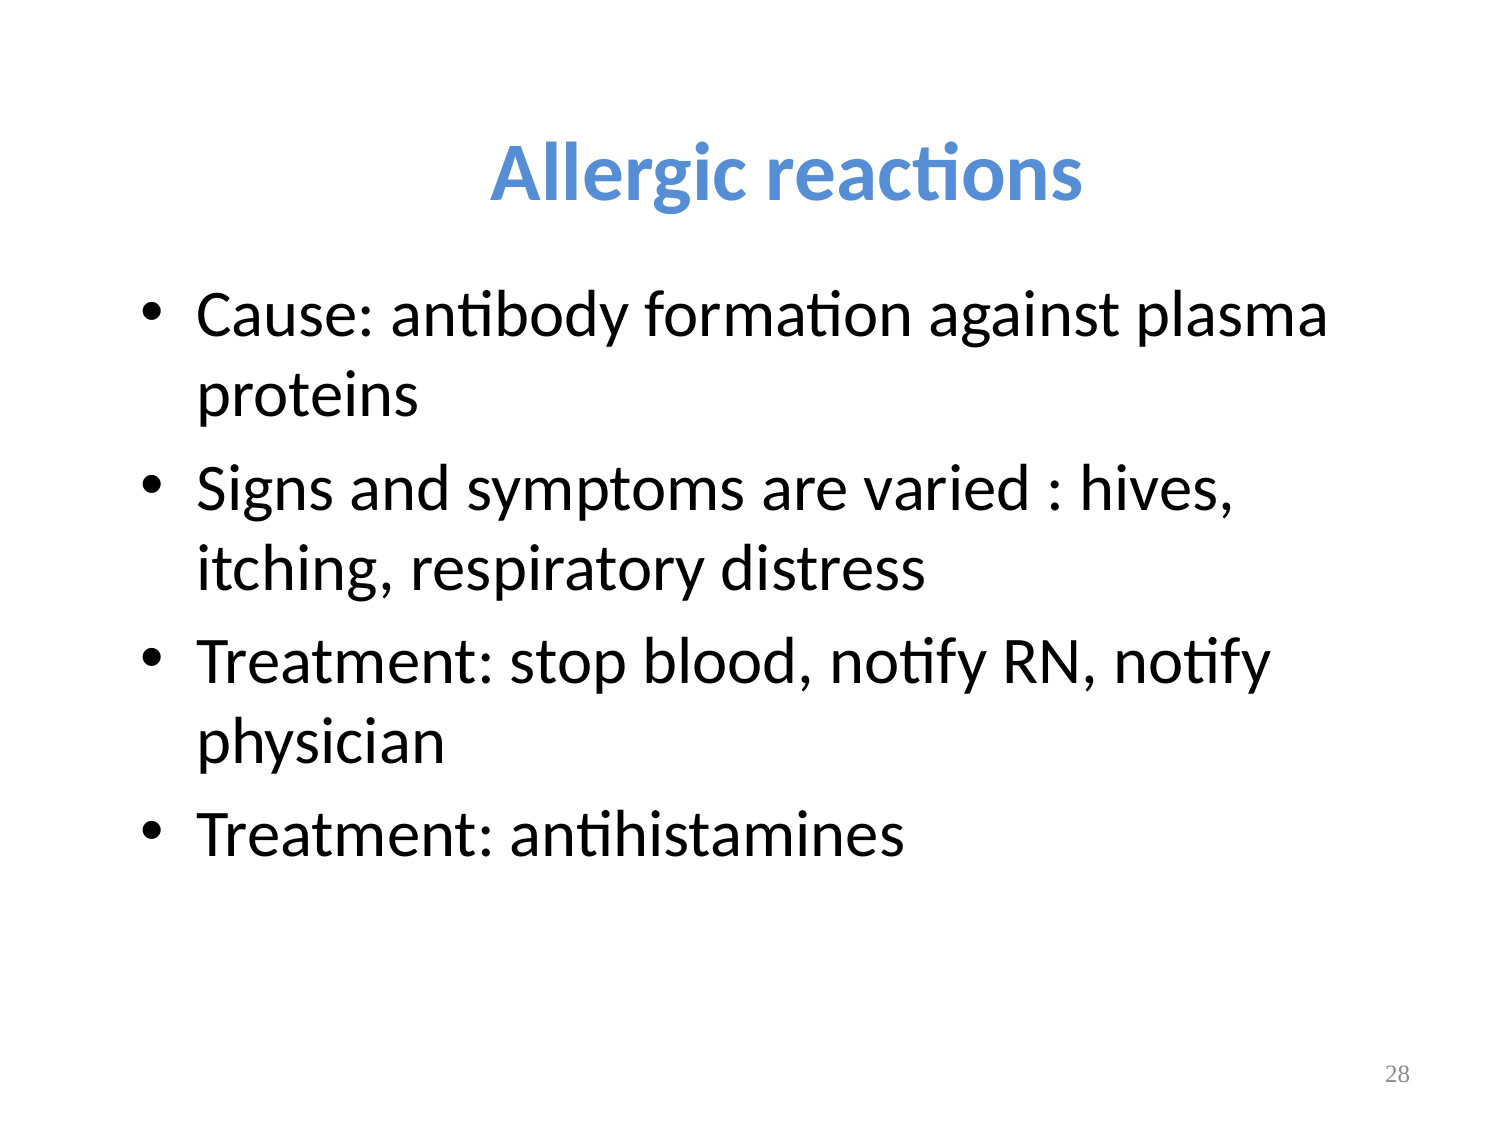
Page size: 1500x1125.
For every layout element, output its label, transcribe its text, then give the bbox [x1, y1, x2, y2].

slide_number 28 [1074, 1042, 1425, 1103]
title Allergic reactions [150, 84, 1425, 250]
list Cause: antibody formation against plasma proteins Signs and symptoms are varied : hives, itching, respiratory distress Treatment: stop blood, notify RN, notify physician Treatment: antihistamines [125, 262, 1425, 1043]
